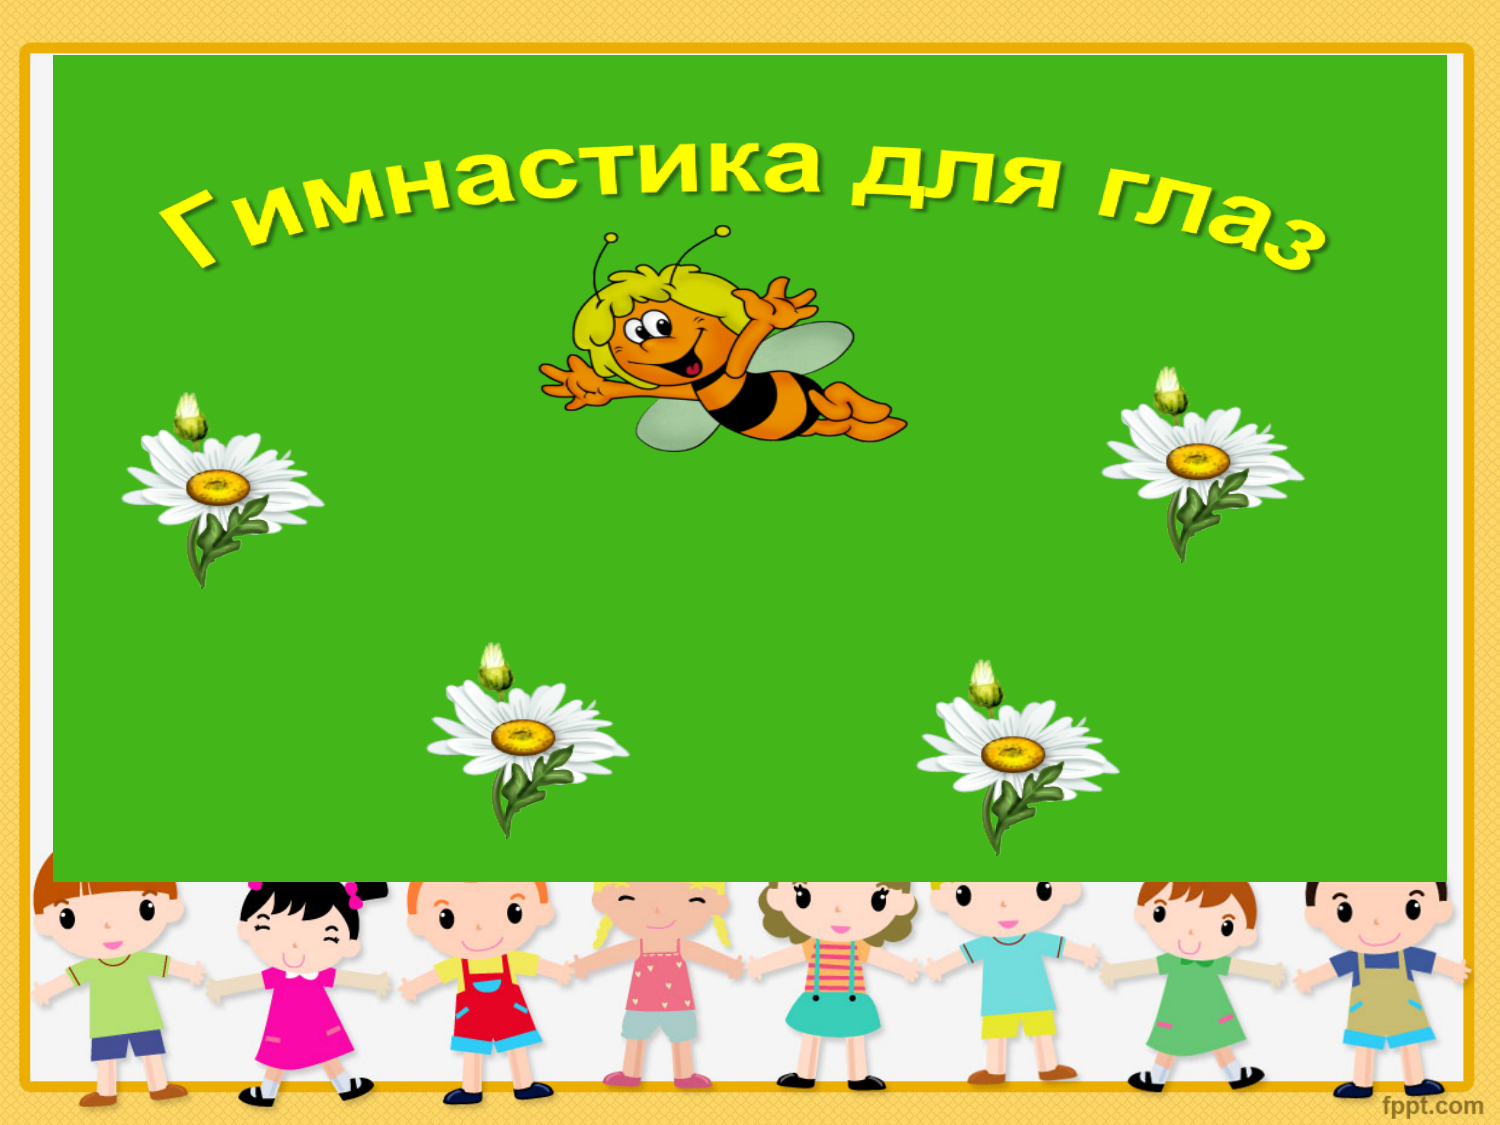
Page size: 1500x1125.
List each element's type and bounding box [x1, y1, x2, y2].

picture [0, 1, 1500, 1125]
text_box [52, 54, 1448, 882]
